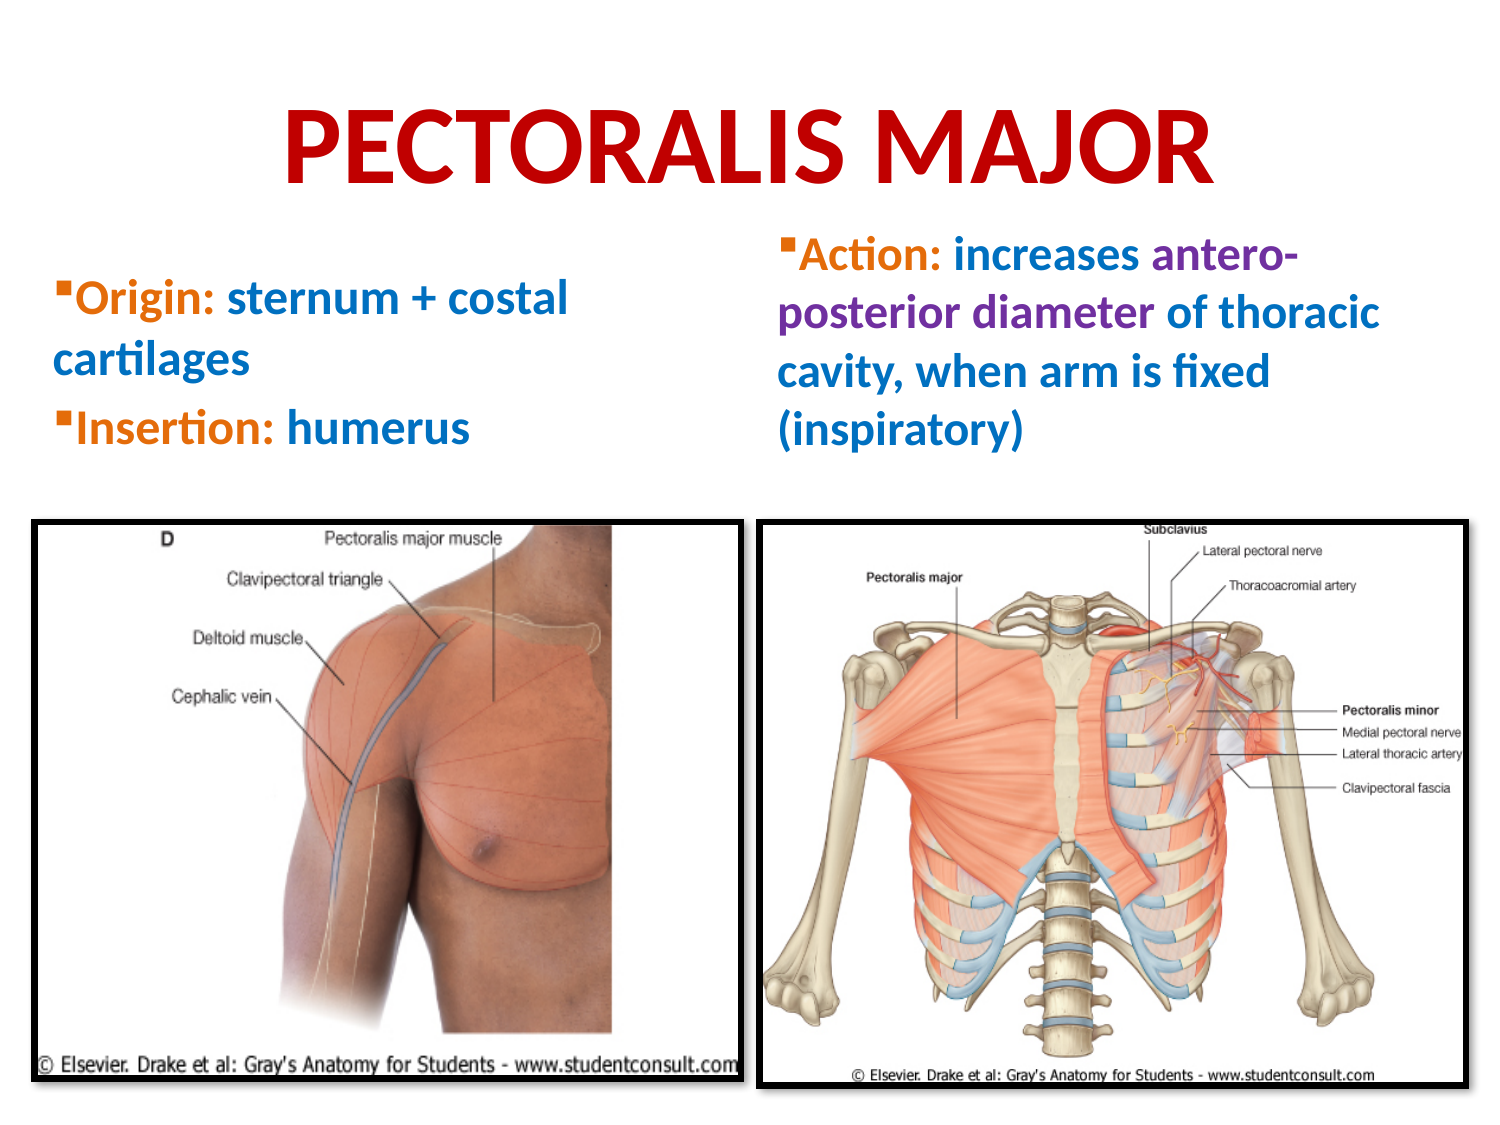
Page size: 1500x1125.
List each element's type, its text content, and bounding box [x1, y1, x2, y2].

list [37, 524, 738, 1076]
title PECTORALIS MAJOR [75, 45, 1425, 233]
list Origin: sternum + costal cartilages Insertion: humerus [37, 251, 750, 463]
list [762, 524, 1464, 1083]
list Action: increases antero-posterior diameter of thoracic cavity, when arm is fixed (inspiratory) [761, 212, 1425, 463]
